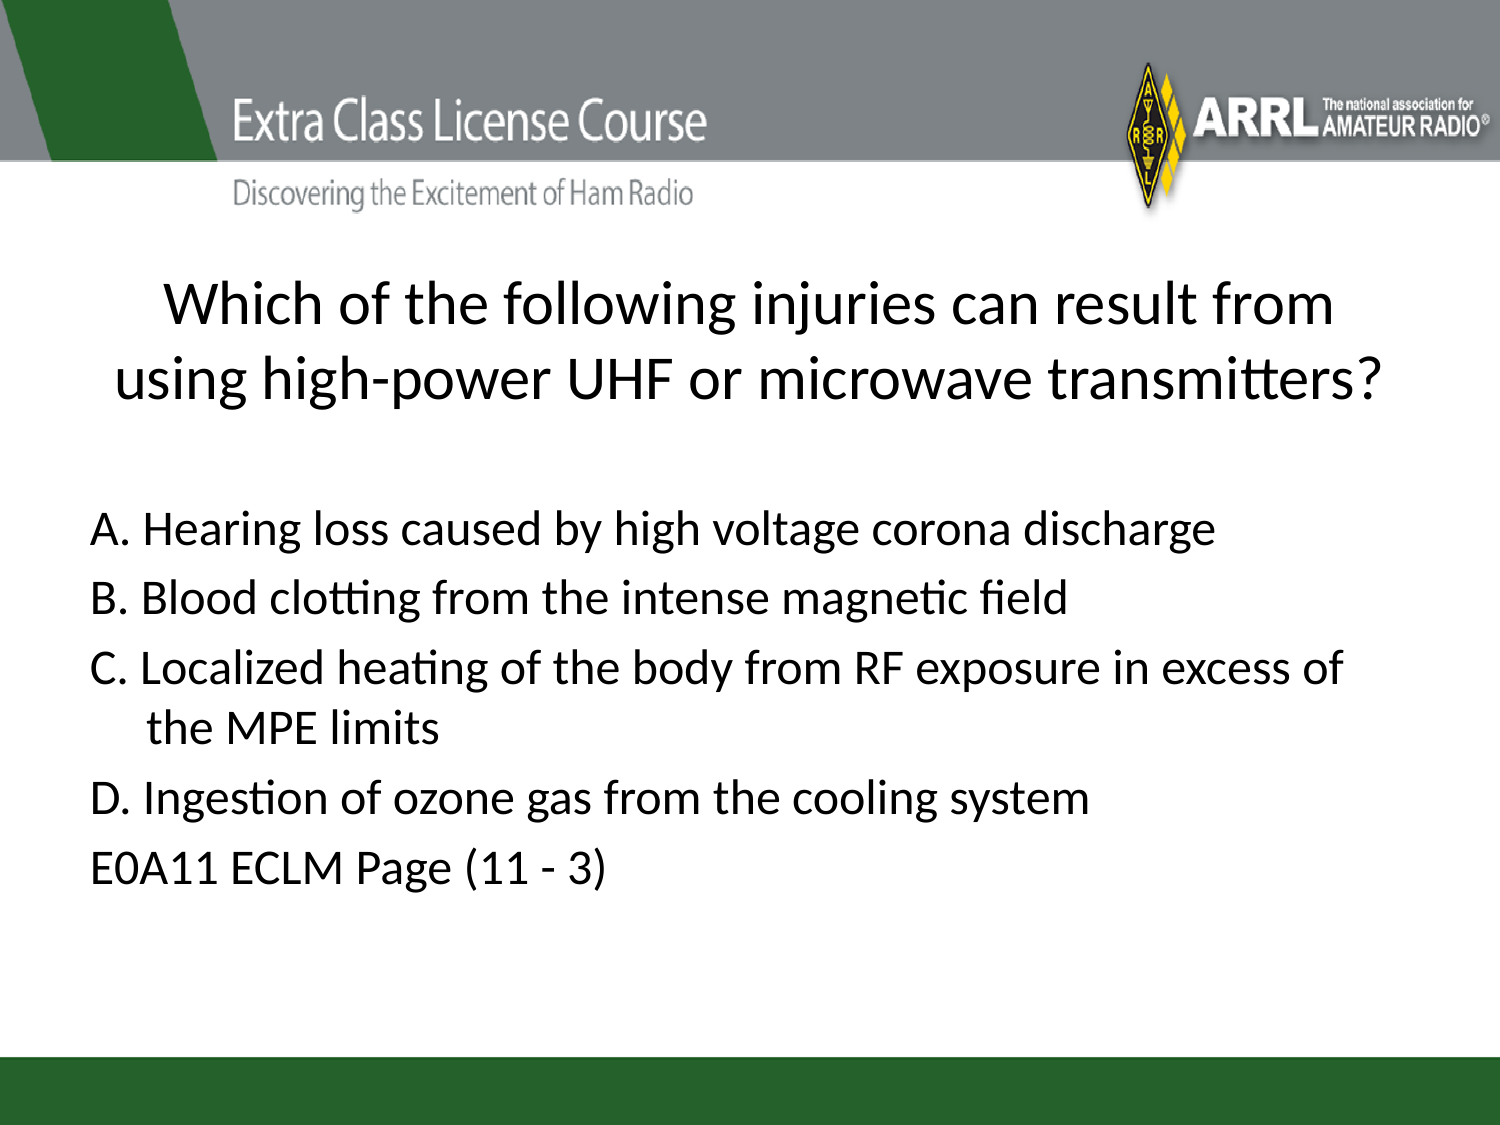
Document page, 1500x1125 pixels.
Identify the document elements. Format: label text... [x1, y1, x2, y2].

title Which of the following injuries can result from using high-power UHF or microwave transmitters? [75, 254, 1425, 435]
list A. Hearing loss caused by high voltage corona discharge B. Blood clotting from the intense magnetic field C. Localized heating of the body from RF exposure in excess of the MPE limits D. Ingestion of ozone gas from the cooling system E0A11 ECLM Page (11 - 3) [75, 487, 1425, 1005]
picture [0, 0, 1500, 1125]
